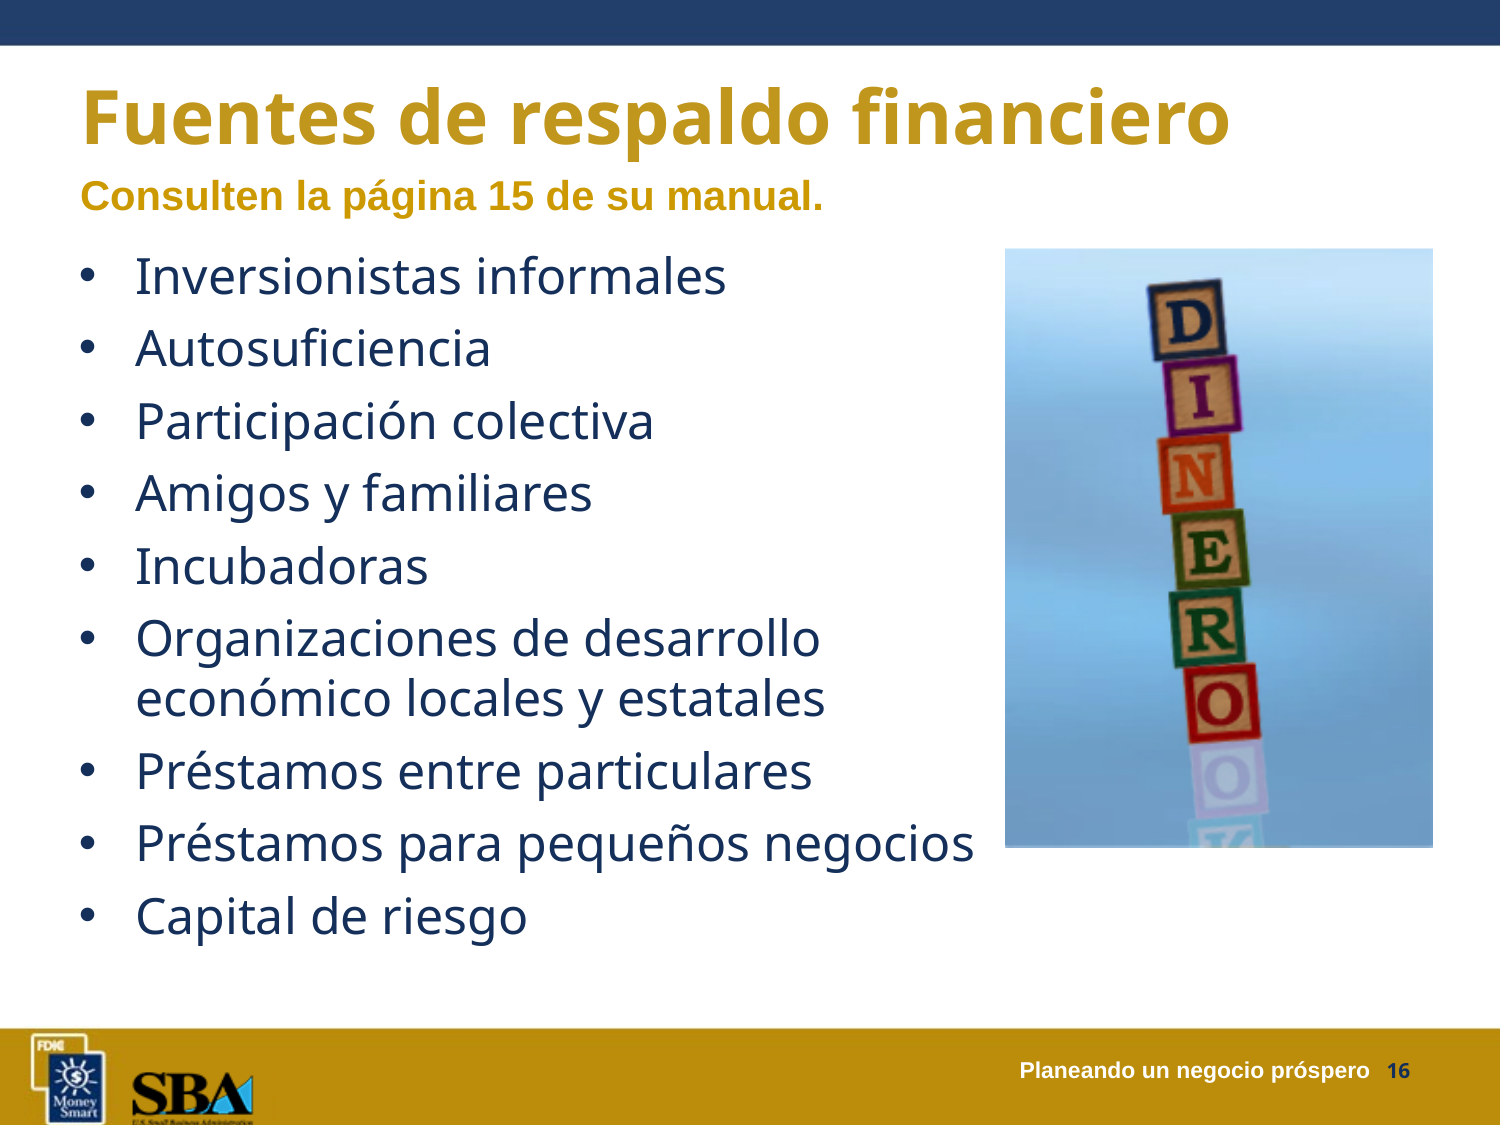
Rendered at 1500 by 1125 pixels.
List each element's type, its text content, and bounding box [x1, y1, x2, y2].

text_box Consulten la página 15 de su manual. [65, 160, 1032, 226]
list Inversionistas informales Autosuficiencia Participación colectiva Amigos y familiares Incubadoras Organizaciones de desarrollo económico locales y estatales Préstamos entre particulares Préstamos para pequeños negocios Capital de riesgo [63, 236, 1006, 1005]
title Fuentes de respaldo financiero [64, 62, 1416, 163]
picture [0, 0, 1500, 1125]
